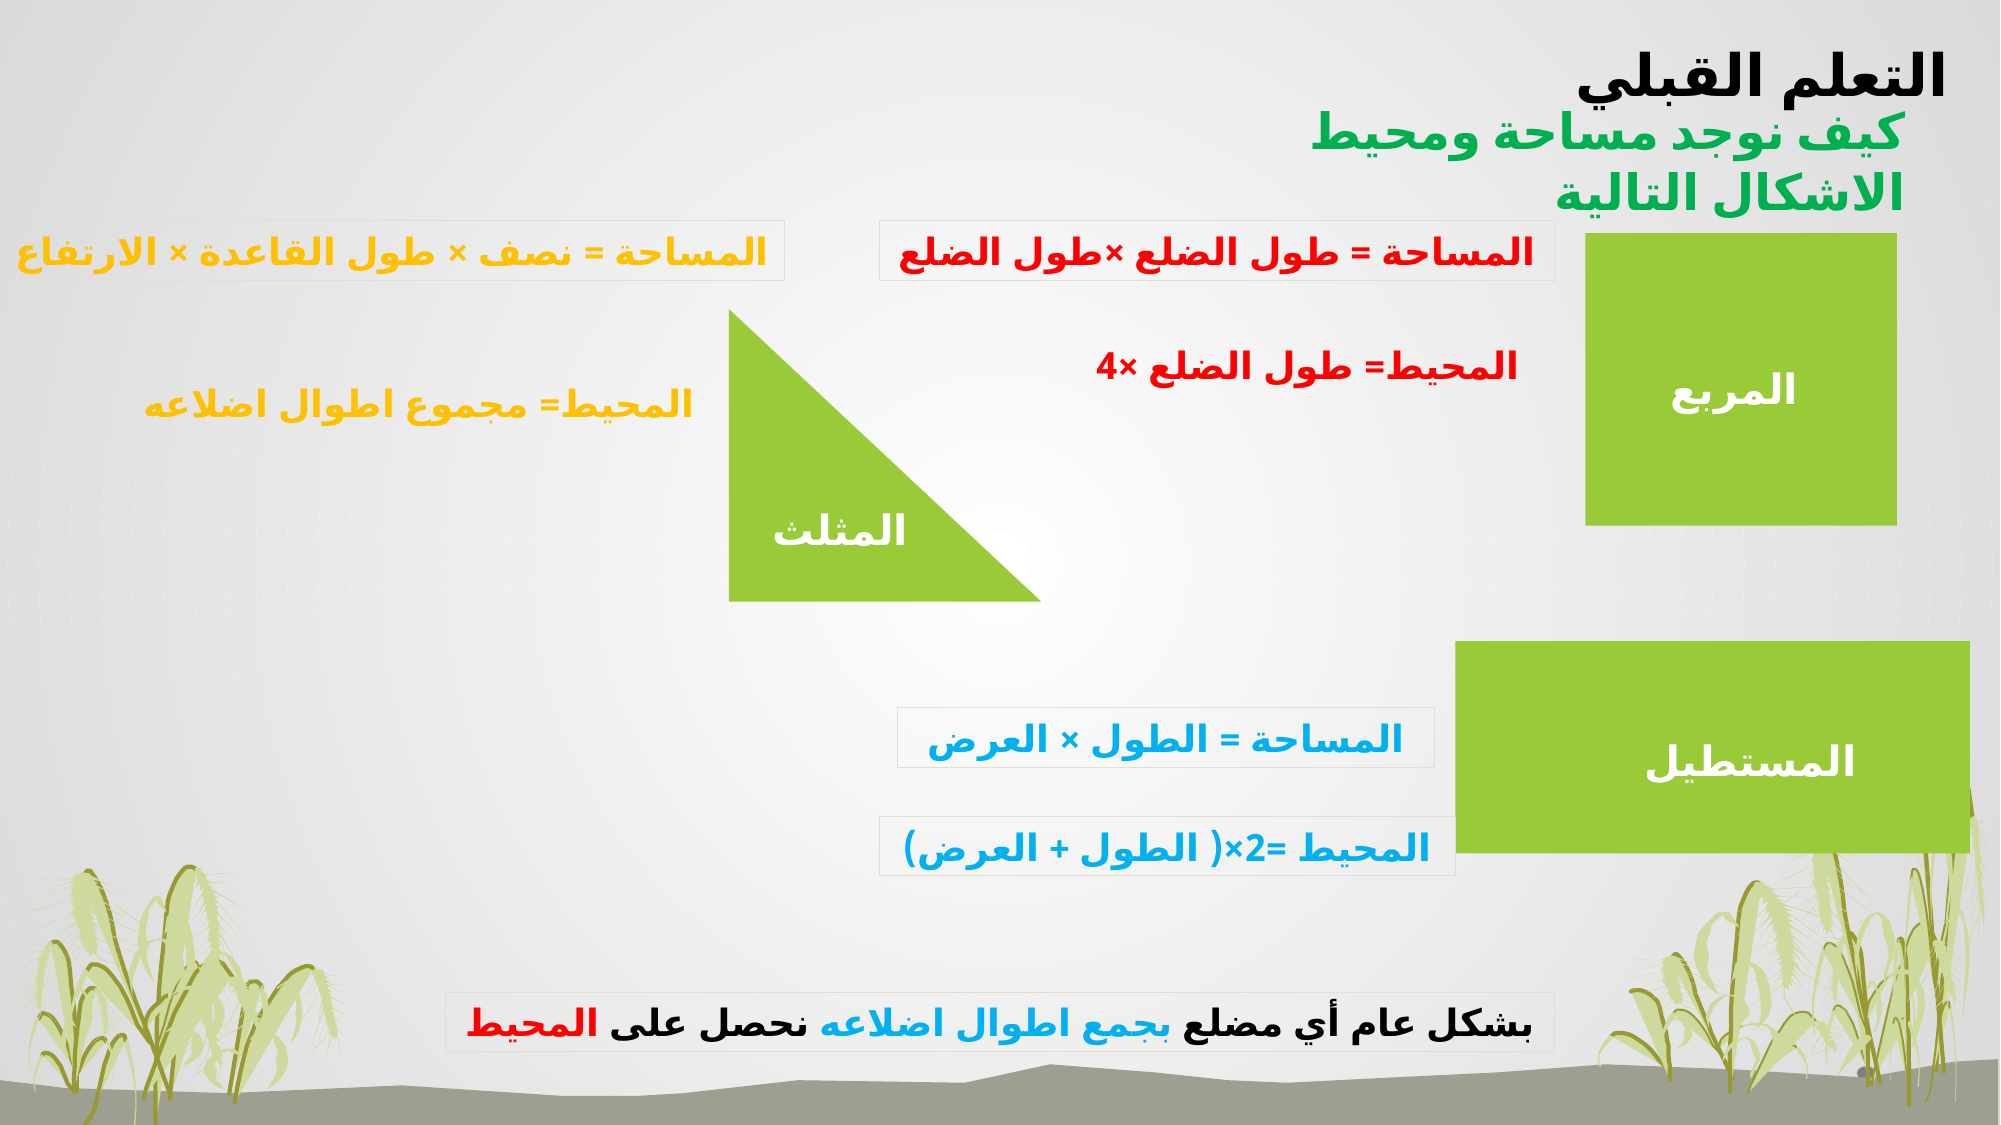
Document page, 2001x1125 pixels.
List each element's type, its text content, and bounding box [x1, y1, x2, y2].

text_box المستطيل [1624, 727, 1877, 792]
text_box المثلث [730, 496, 950, 561]
text_box [1454, 640, 1971, 855]
text_box المحيط =2×( الطول + العرض) [879, 816, 1456, 876]
text_box التعلم القبلي [1553, 30, 1970, 92]
text_box بشكل عام أي مضلع بجمع اطوال اضلاعه نحصل على المحيط [445, 992, 1555, 1052]
text_box المحيط= طول الضلع ×4 [1051, 334, 1566, 394]
text_box المساحة = طول الضلع ×طول الضلع [879, 220, 1555, 281]
text_box المساحة = نصف × طول القاعدة × الارتفاع [0, 220, 785, 281]
text_box المربع [1624, 355, 1844, 420]
text_box [1584, 232, 1898, 527]
text_box كيف نوجد مساحة ومحيط الاشكال التالية [1215, 92, 2000, 228]
text_box المحيط= مجموع اطوال اضلاعه [97, 372, 741, 432]
text_box المساحة = الطول × العرض [897, 707, 1435, 768]
text_box [727, 305, 1046, 604]
